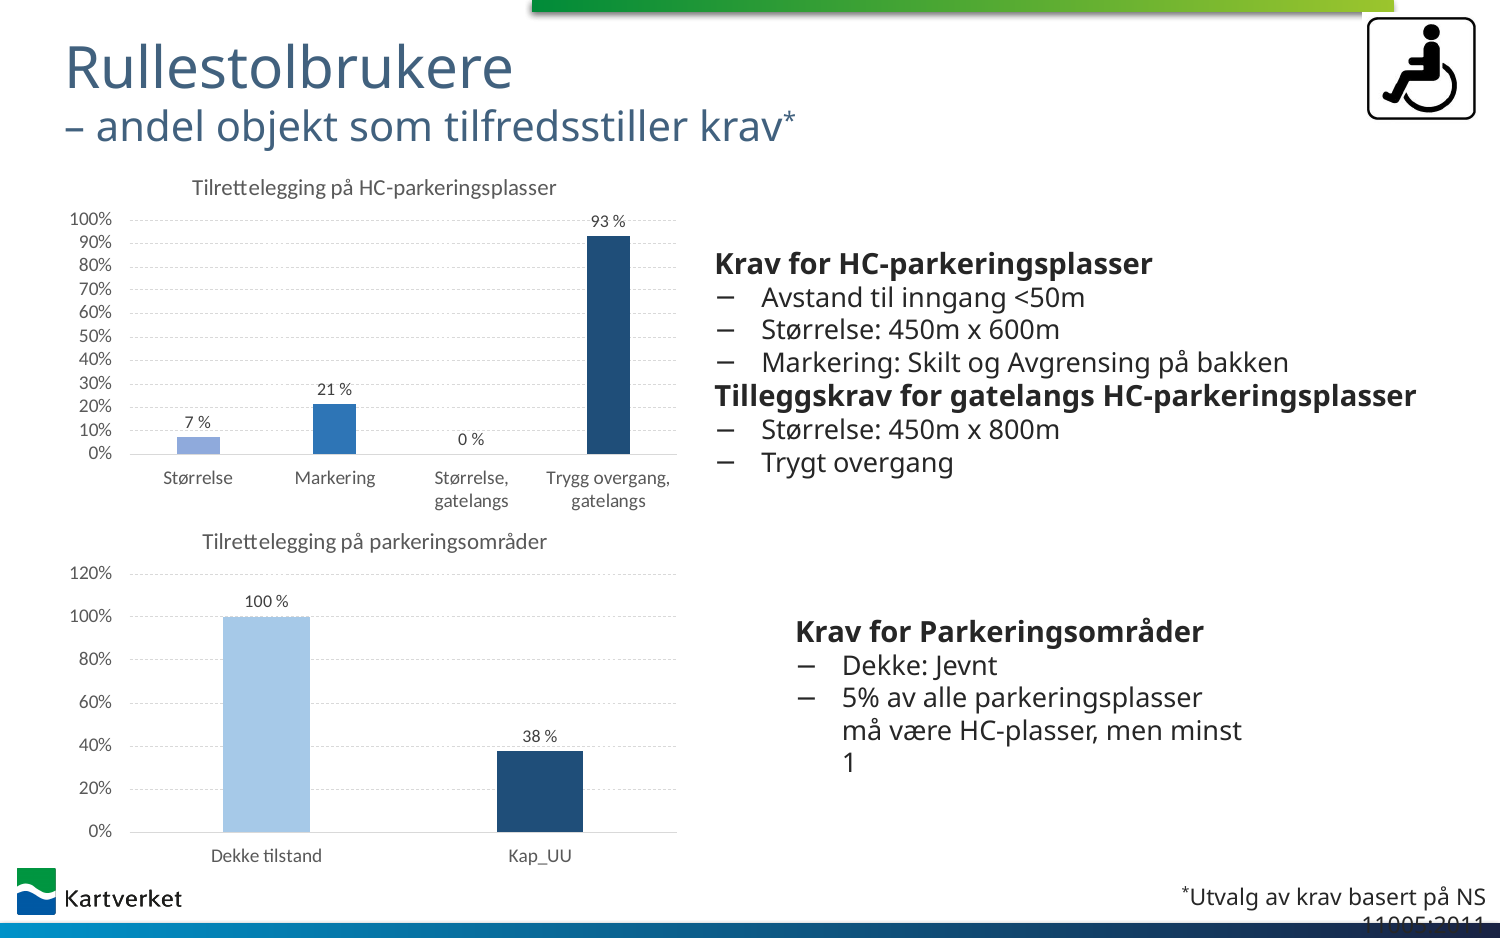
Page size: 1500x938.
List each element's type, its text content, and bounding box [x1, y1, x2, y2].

picture [62, 520, 688, 874]
text_box Krav for Parkeringsområder Dekke: Jevnt 5% av alle parkeringsplasser må være HC-plasser, men minst 1 [780, 605, 1261, 786]
picture [1362, 12, 1481, 126]
text_box Rullestolbrukere – andel objekt som tilfredsstiller krav* [49, 25, 1431, 158]
text_box Krav for HC-parkeringsplasser Avstand til inngang <50m Størrelse: 450m x 600m Markering: Skilt og Avgrensing på bakken Tilleggskrav for gatelangs HC-parkeringsplasser Størrelse: 450m x 800m Trygt overgang [699, 237, 1433, 485]
picture [62, 166, 688, 519]
text_box *Utvalg av krav basert på NS 11005:2011 [1068, 873, 1500, 938]
